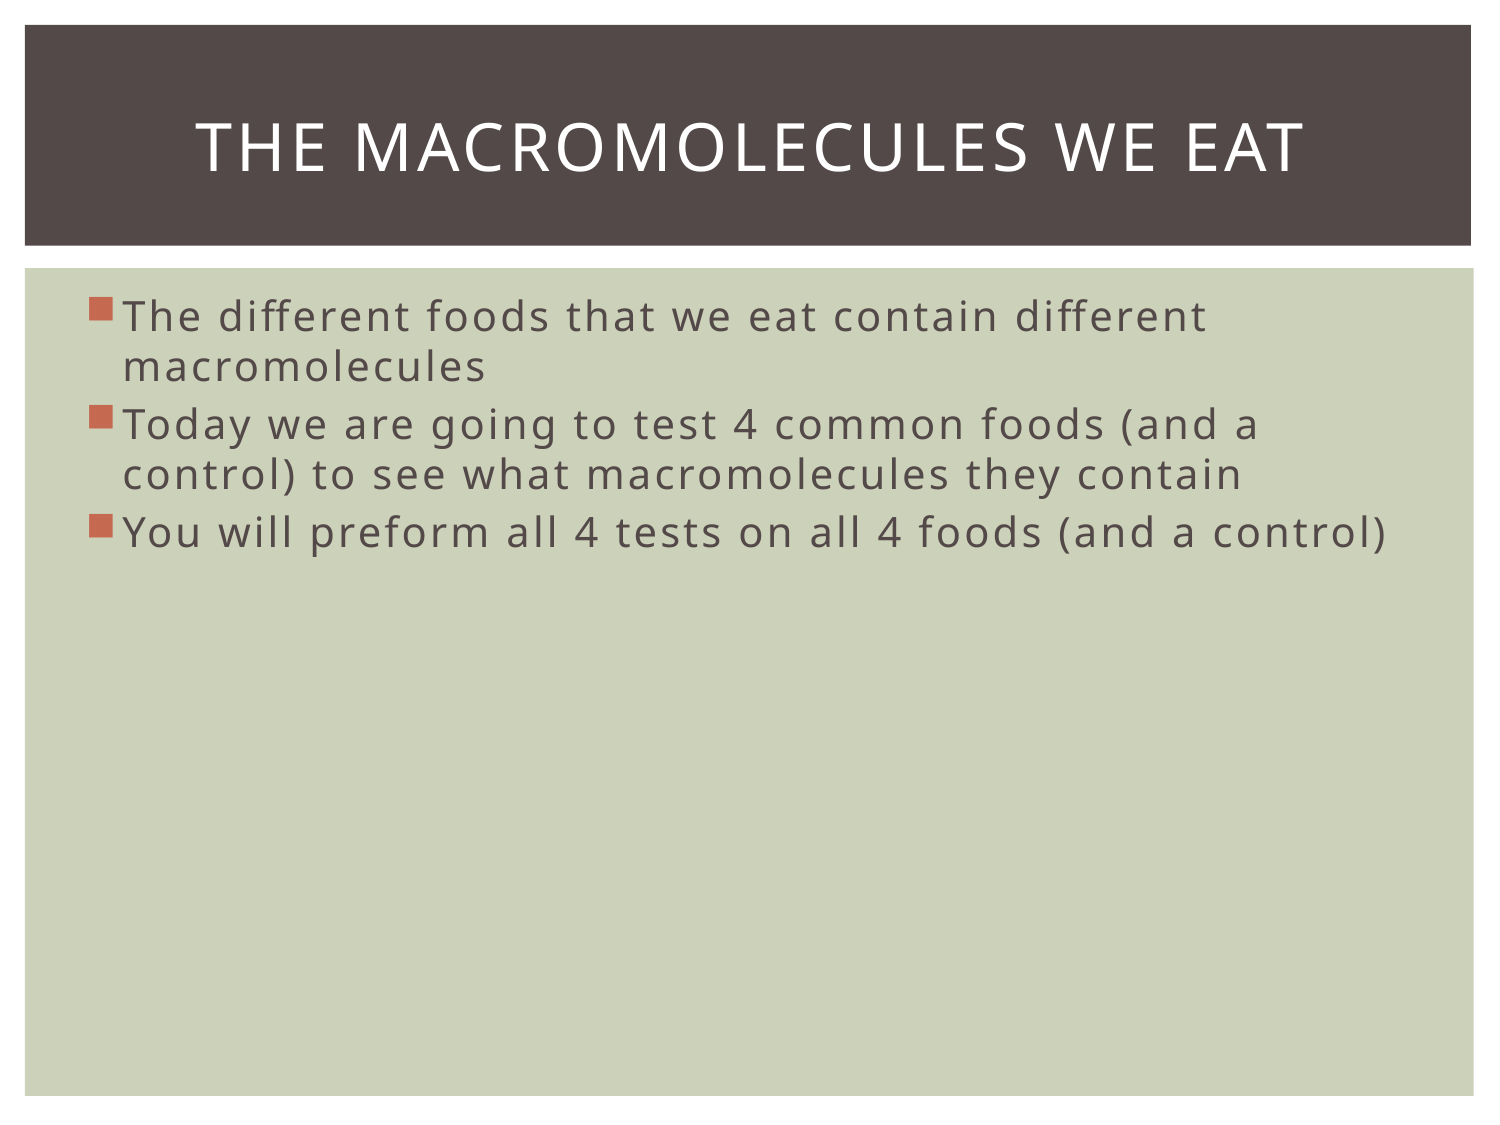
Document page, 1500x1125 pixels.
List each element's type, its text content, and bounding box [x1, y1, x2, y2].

title The Macromolecules We Eat [62, 58, 1438, 232]
list The different foods that we eat contain different macromolecules Today we are going to test 4 common foods (and a control) to see what macromolecules they contain You will preform all 4 tests on all 4 foods (and a control) [62, 281, 1442, 1005]
